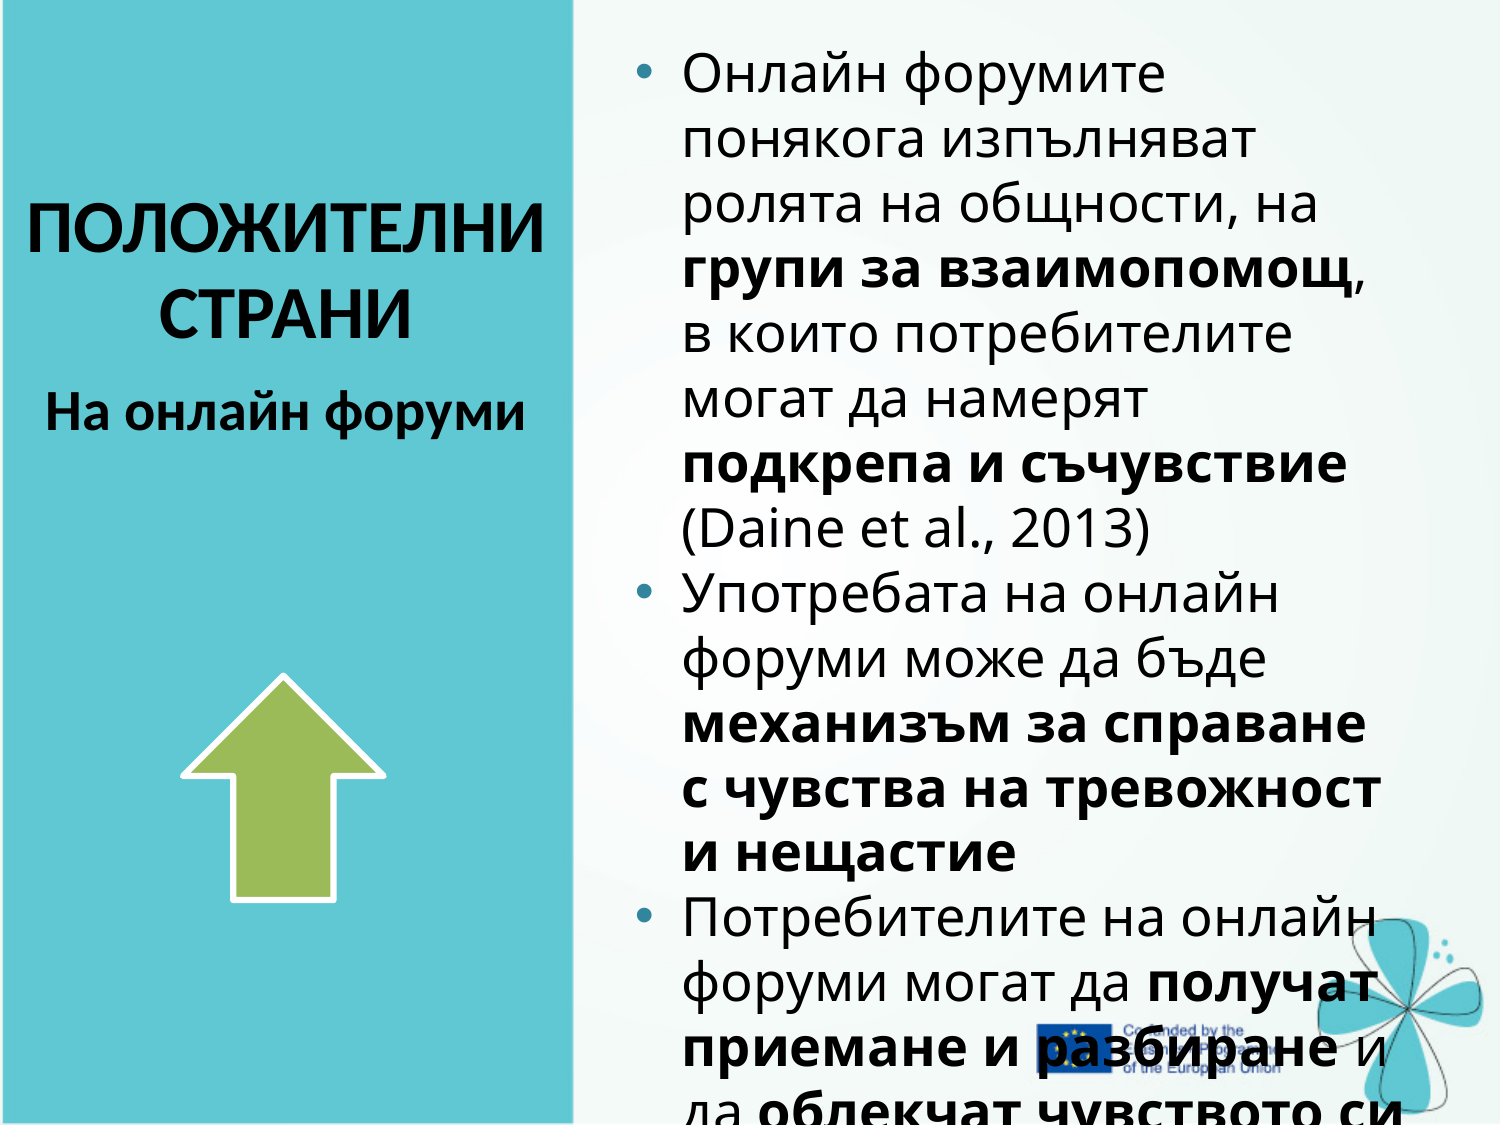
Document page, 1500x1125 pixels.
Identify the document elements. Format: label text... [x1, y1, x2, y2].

picture [0, 0, 1500, 1125]
text_box [181, 673, 386, 903]
table_header Положителни страни На онлайн форуми [0, 184, 573, 445]
text_box Онлайн форумите понякога изпълняват ролята на общности, на групи за взаимопомощ, в които потребителите могат да намерят подкрепа и съчувствие (Daine et al., 2013) Употребата на онлайн форуми може да бъде механизъм за справане с чувства на тревожност и нещастие Потребителите на онлайн форуми могат да получат приемане и разбиране и да облекчат чувството си за самота и изолация. [620, 30, 1425, 1125]
